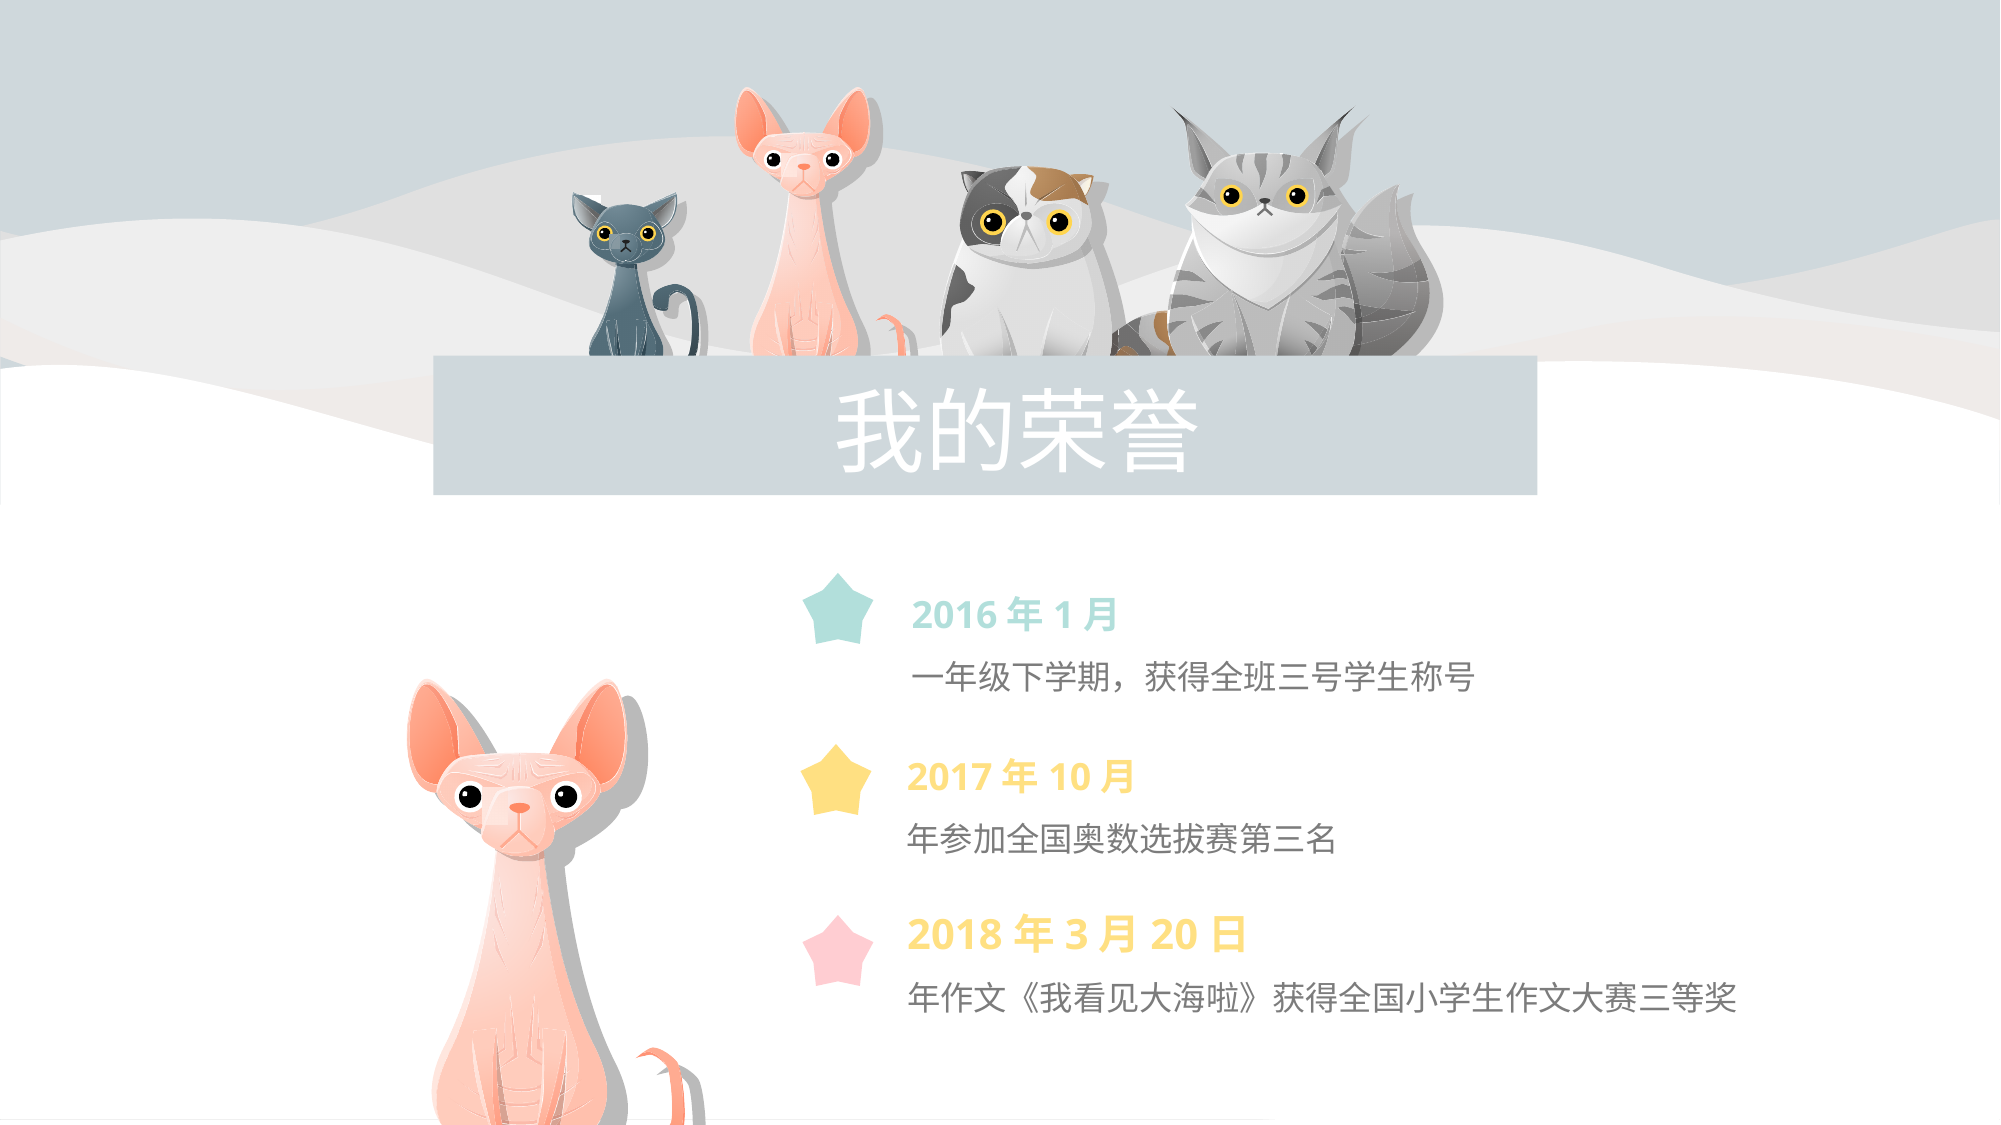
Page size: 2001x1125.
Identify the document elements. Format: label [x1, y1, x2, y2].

picture [513, 41, 1458, 355]
text_box [0, 0, 2000, 1120]
picture [378, 604, 711, 1125]
text_box [433, 355, 1538, 496]
